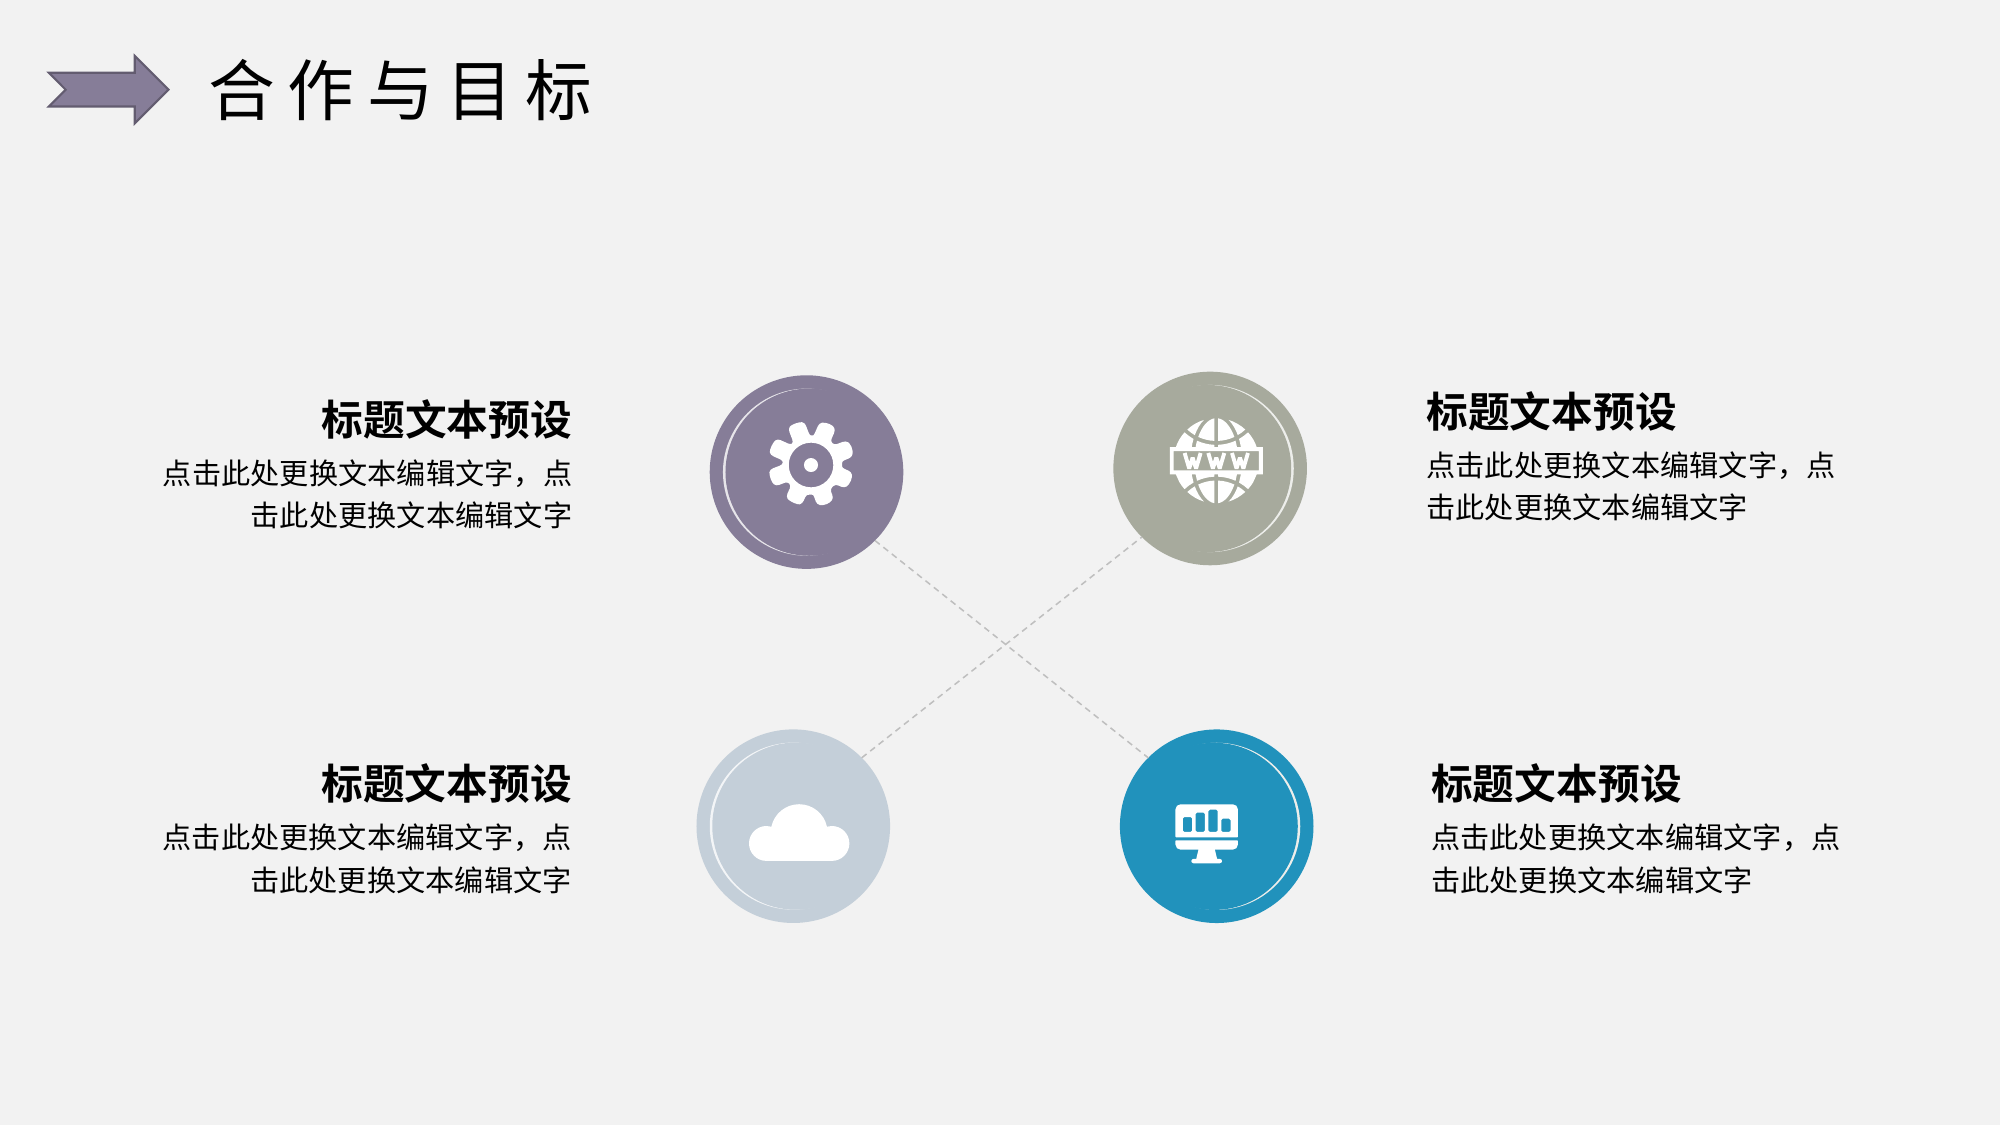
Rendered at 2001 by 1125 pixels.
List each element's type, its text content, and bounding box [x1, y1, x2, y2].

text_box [137, 371, 1867, 924]
text_box 合作与目标 [193, 41, 789, 137]
text_box [46, 53, 170, 126]
